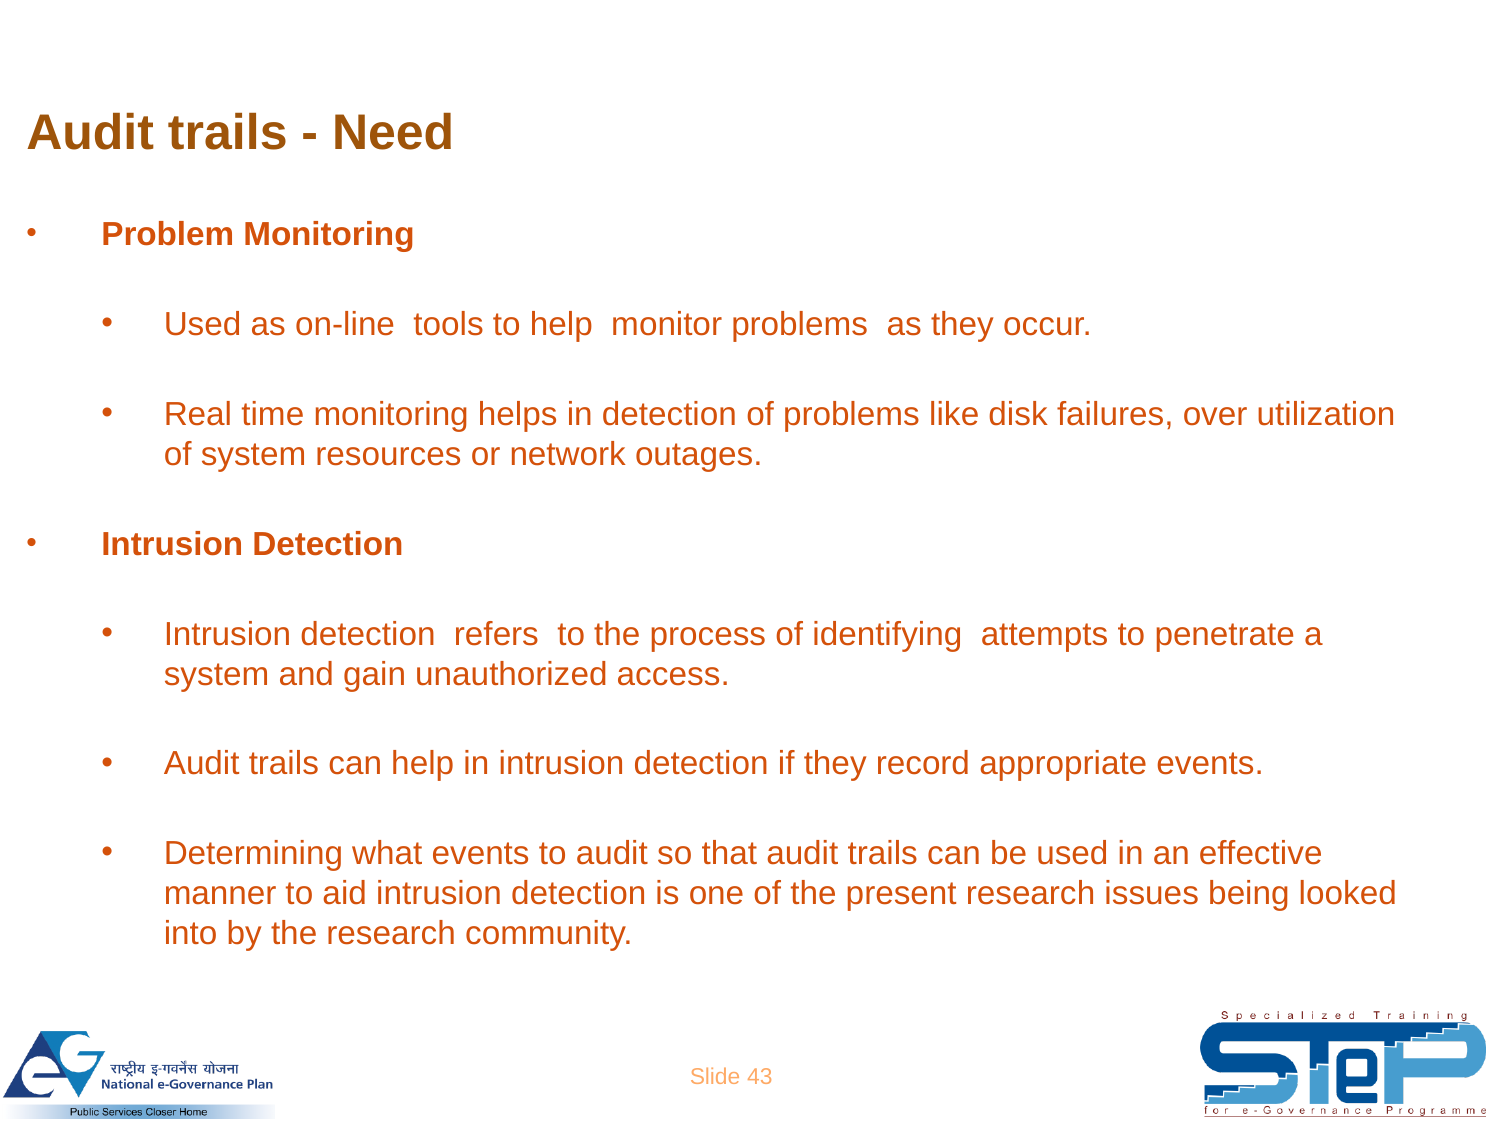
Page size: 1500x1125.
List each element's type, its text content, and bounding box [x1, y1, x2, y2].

list Problem Monitoring Used as on-line tools to help monitor problems as they occur. Real time monitoring helps in detection of problems like disk failures, over utilization of system resources or network outages. Intrusion Detection Intrusion detection refers to the process of identifying attempts to penetrate a system and gain unauthorized access. Audit trails can help in intrusion detection if they record appropriate events. Determining what events to audit so that audit trails can be used in an effective manner to aid intrusion detection is one of the present research issues being looked into by the research community. [26, 212, 1426, 951]
picture [1200, 1011, 1486, 1117]
title Audit trails - Need [26, 99, 1472, 224]
picture [2, 1031, 275, 1119]
